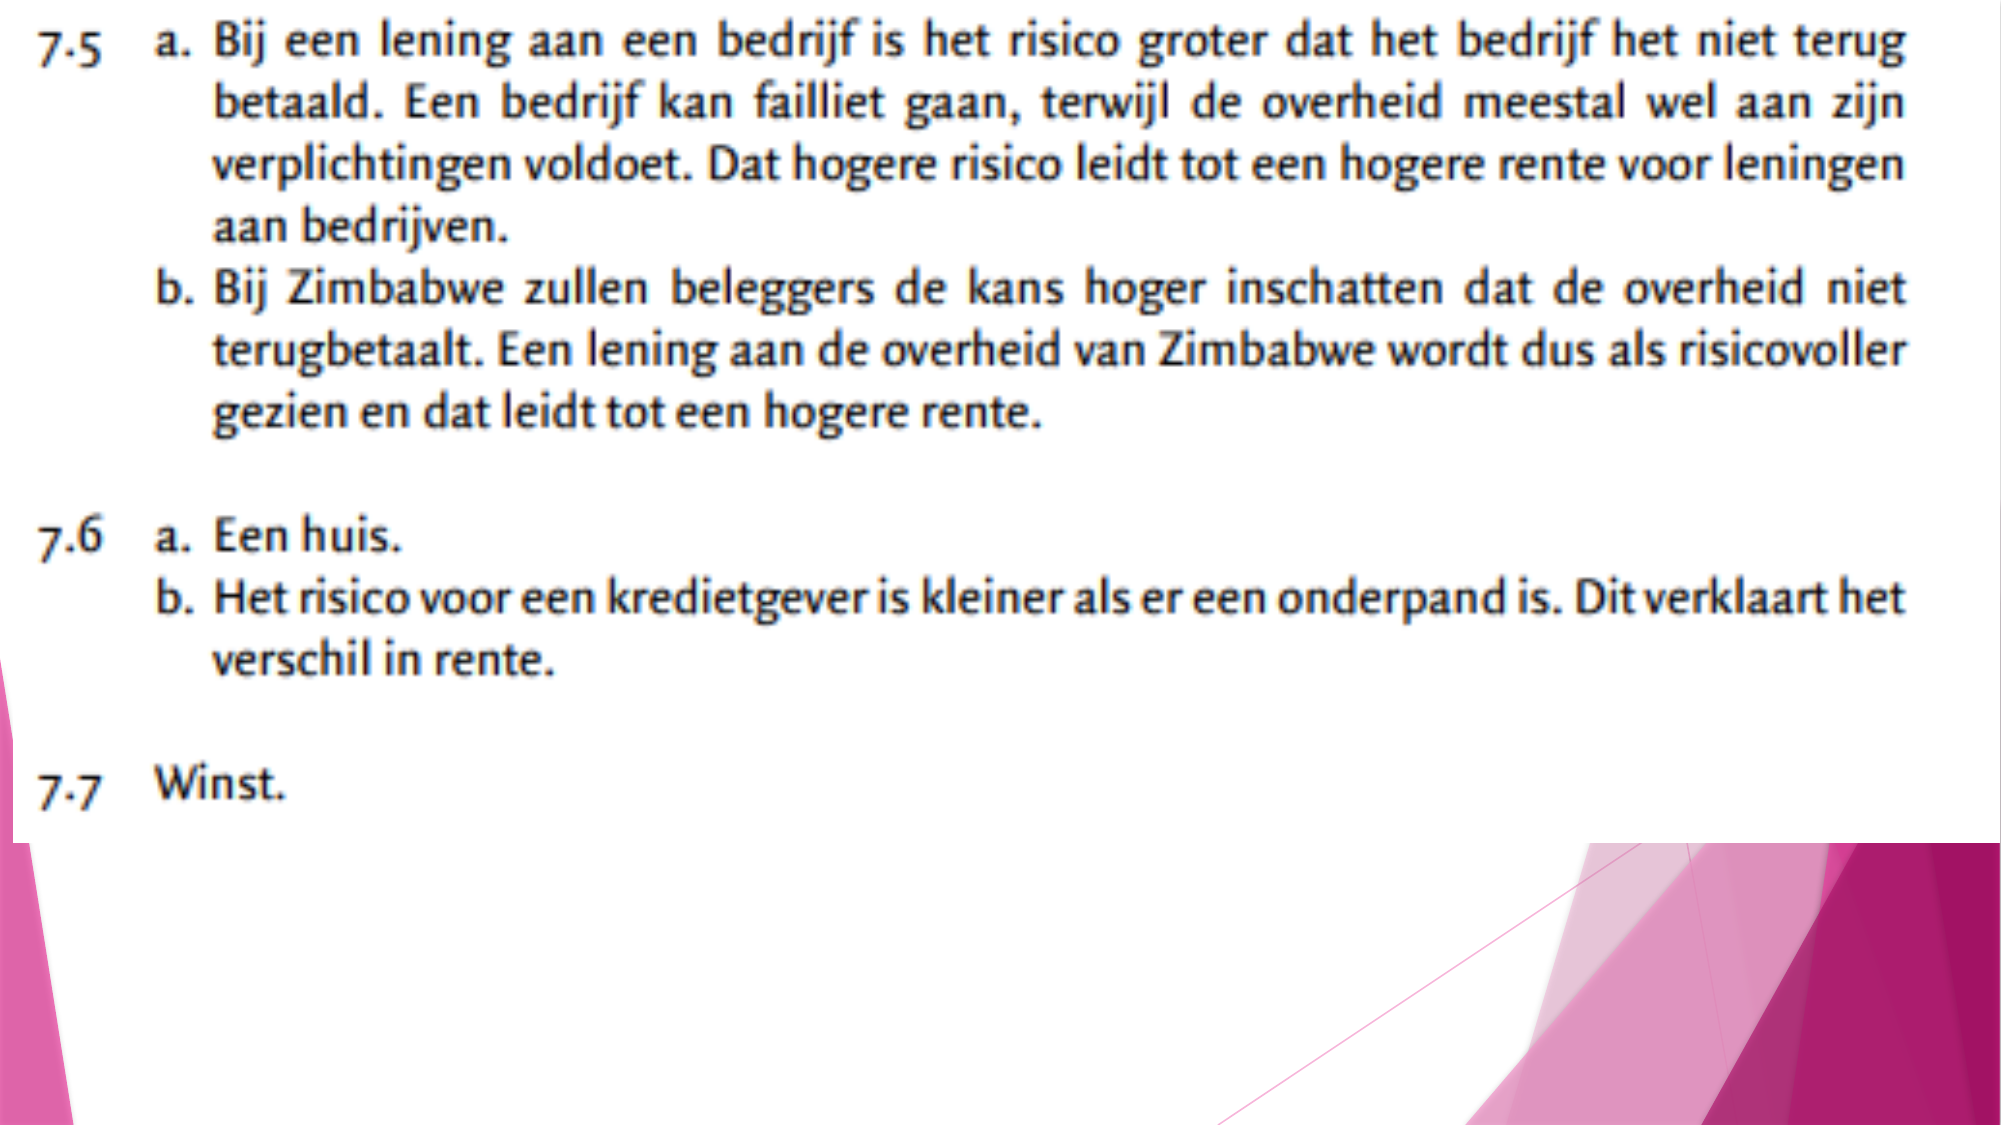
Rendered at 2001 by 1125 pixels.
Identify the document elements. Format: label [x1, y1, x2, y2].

picture [12, 0, 2000, 844]
